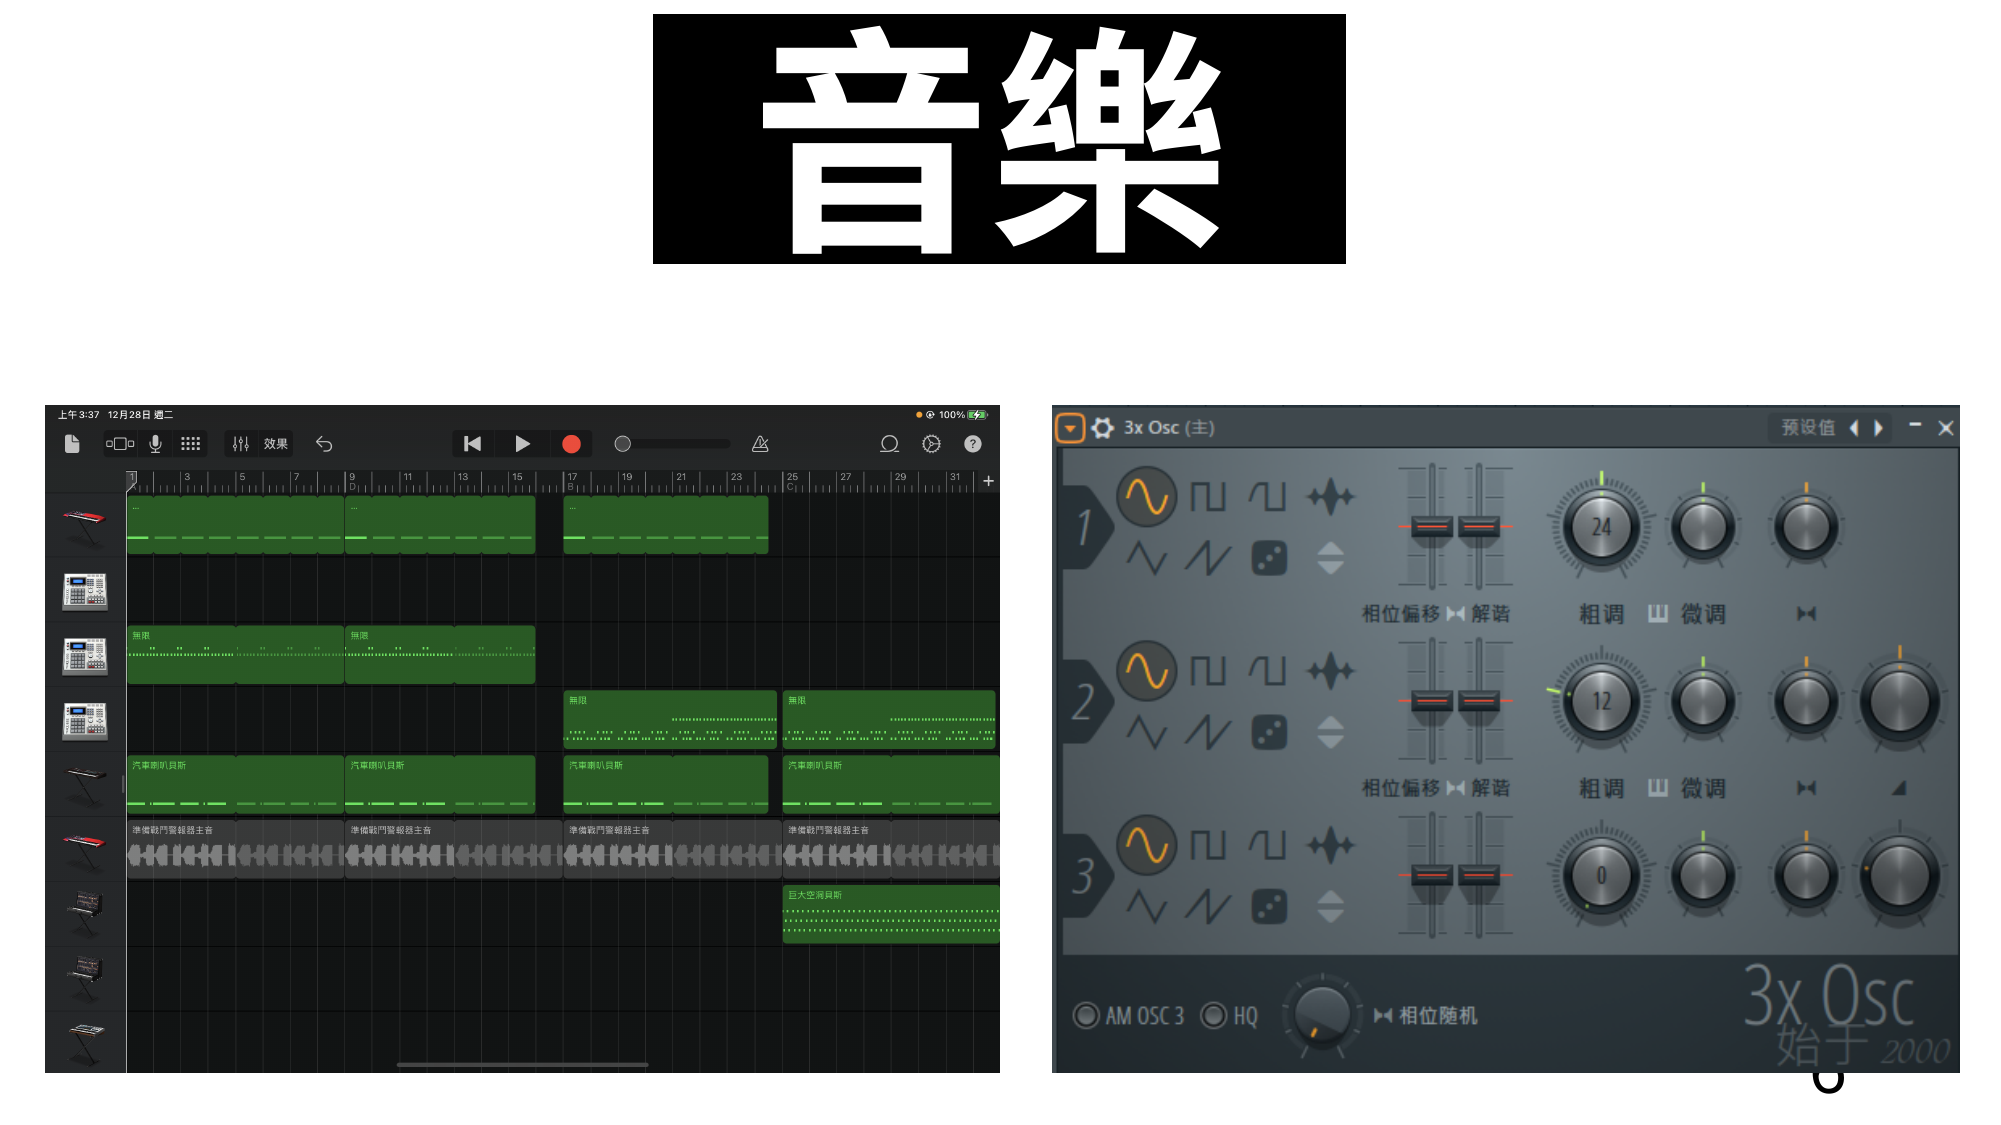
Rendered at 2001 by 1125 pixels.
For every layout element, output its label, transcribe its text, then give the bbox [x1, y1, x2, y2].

text_box [653, 14, 730, 264]
slide_number 6 [1412, 1073, 1863, 1103]
picture [45, 405, 1001, 1073]
text_box 音樂 [730, 0, 1252, 289]
picture [1052, 405, 1960, 1073]
text_box [1252, 14, 1346, 264]
